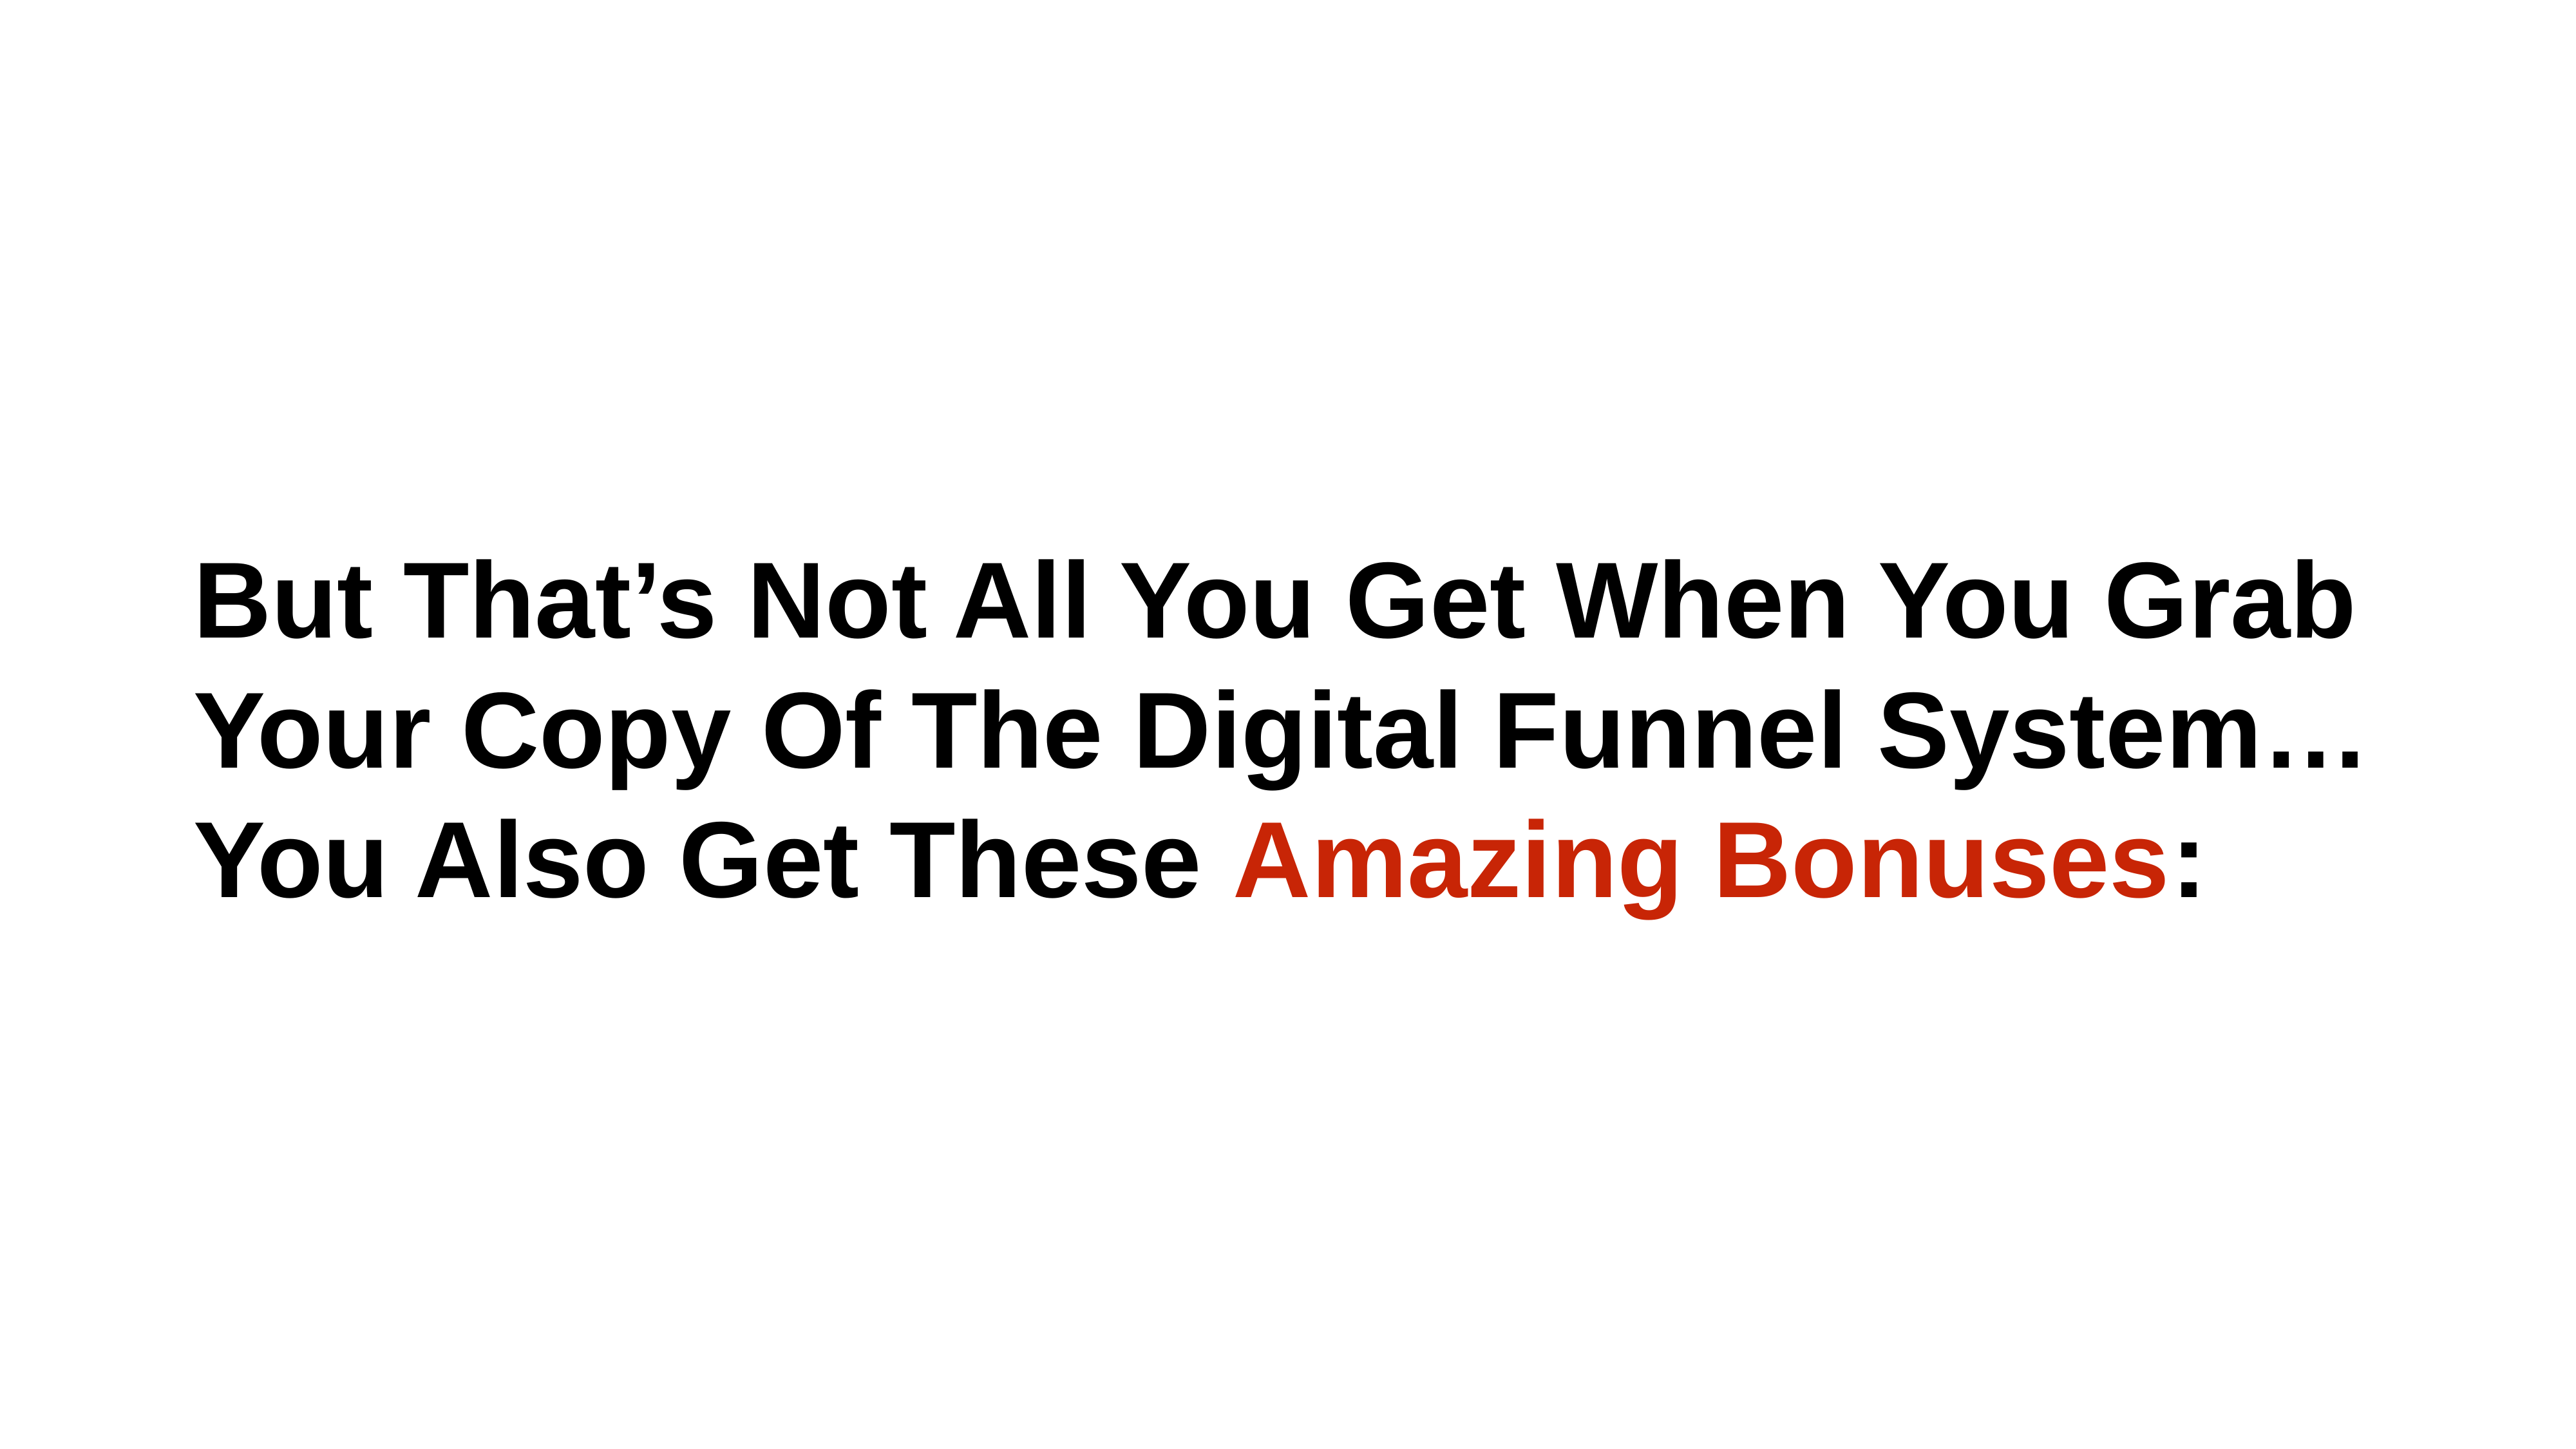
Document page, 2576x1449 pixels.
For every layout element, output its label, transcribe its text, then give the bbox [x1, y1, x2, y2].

title But That’s Not All You Get When You Grab Your Copy Of The Digital Funnel System…You Also Get These Amazing Bonuses: [187, 478, 2389, 971]
